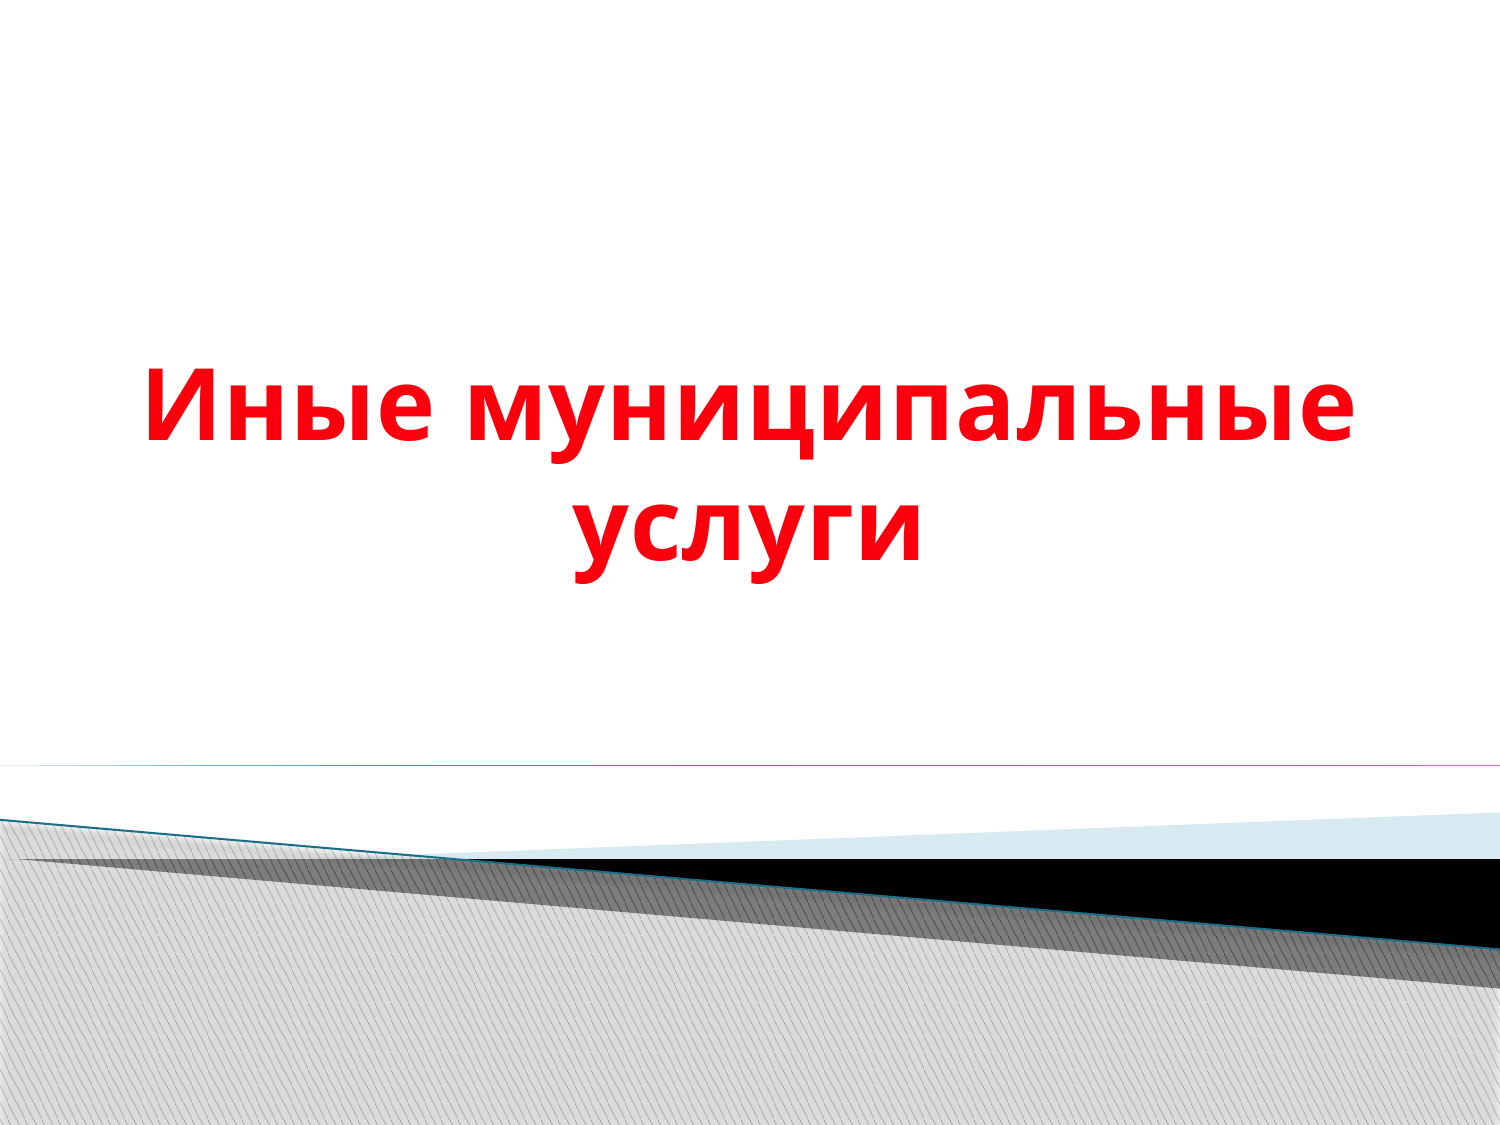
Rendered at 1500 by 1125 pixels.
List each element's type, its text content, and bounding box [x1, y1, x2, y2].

picture [5, 859, 1500, 989]
title Иные муниципальные услуги [112, 287, 1388, 588]
